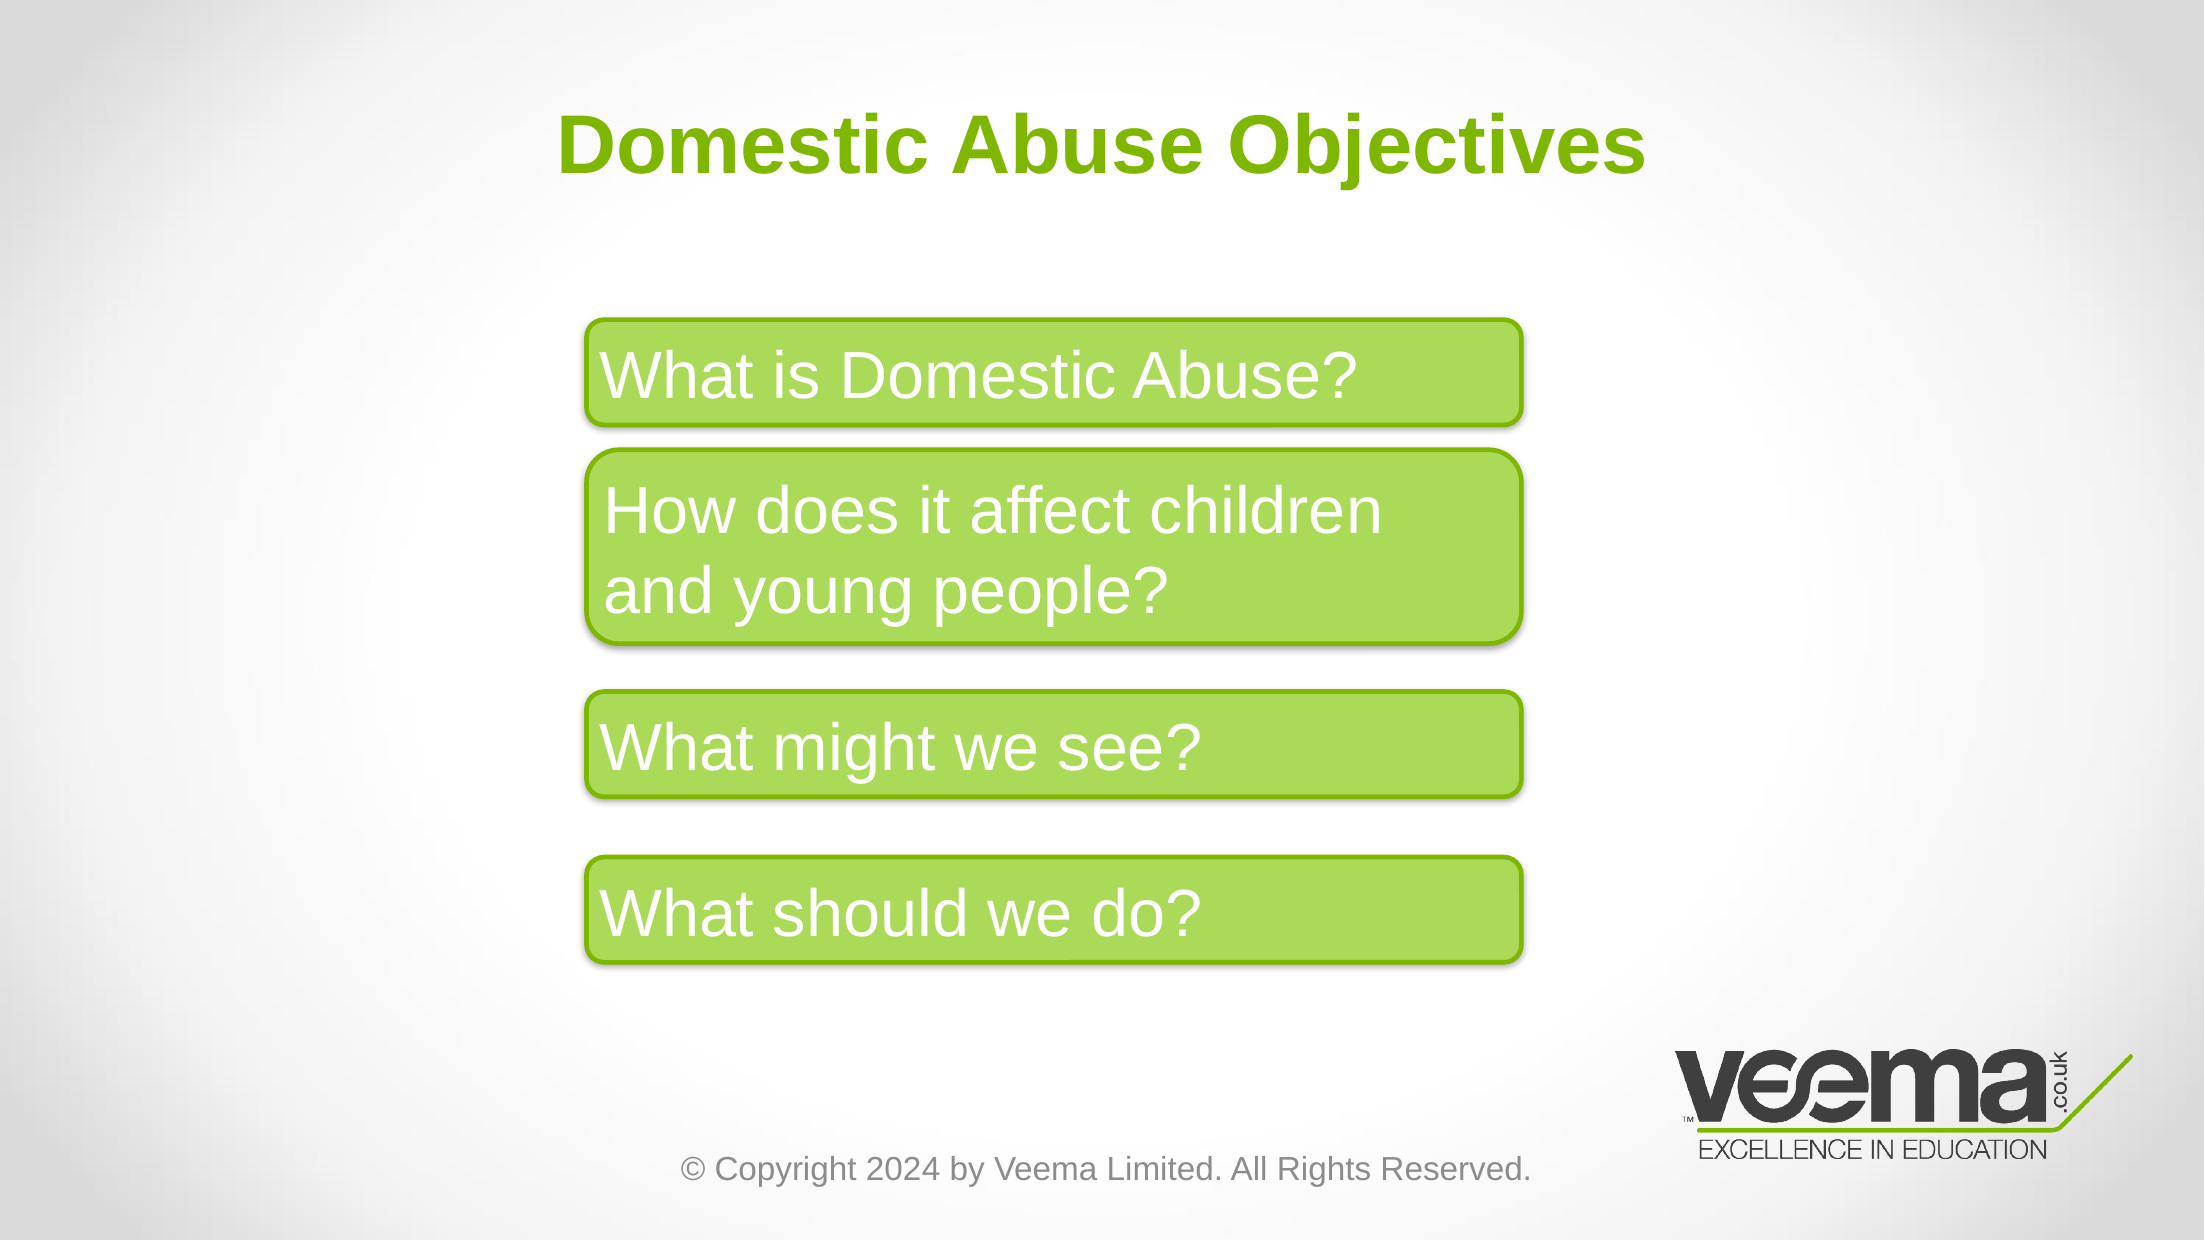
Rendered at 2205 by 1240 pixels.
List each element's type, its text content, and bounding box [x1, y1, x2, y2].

title Domestic Abuse Objectives [109, 82, 2095, 290]
picture [0, 0, 2205, 1240]
text_box How does it affect children and young people? [586, 449, 1522, 644]
text_box What is Domestic Abuse? [586, 319, 1522, 425]
text_box What should we do? [586, 857, 1522, 963]
text_box What might we see? [586, 691, 1522, 797]
